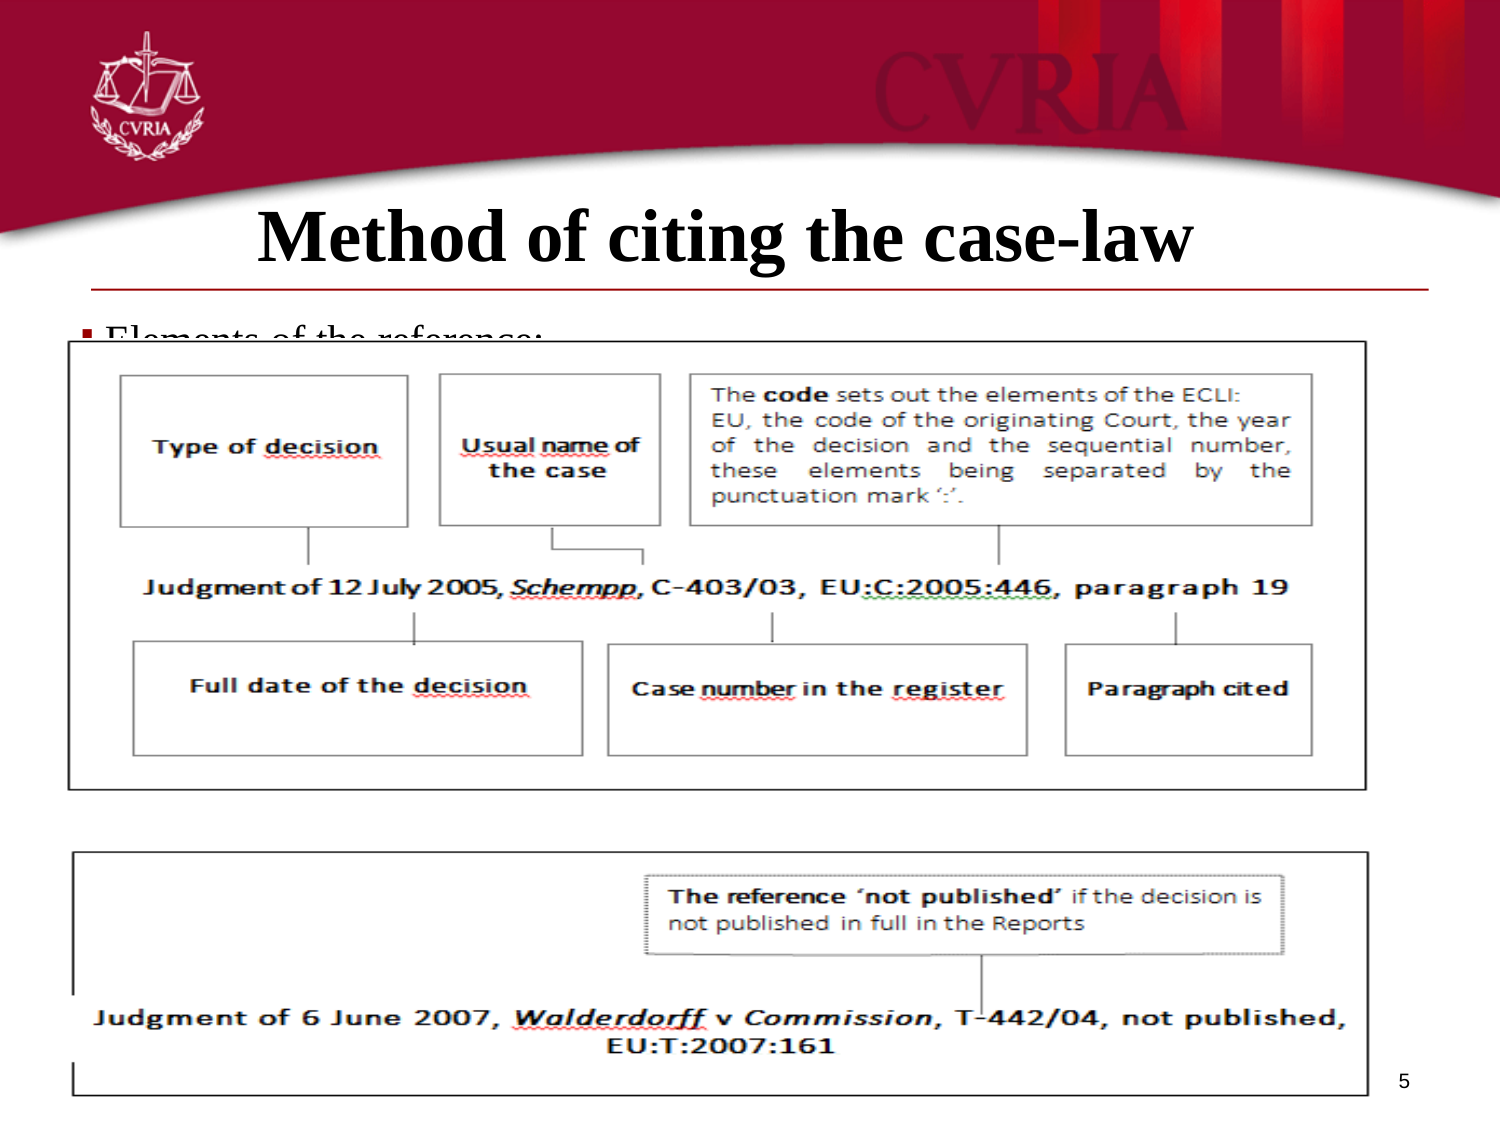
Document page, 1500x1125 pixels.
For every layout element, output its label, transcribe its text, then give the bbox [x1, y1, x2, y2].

slide_number 5 [1386, 1024, 1426, 1101]
title Method of citing the case-law [88, 196, 1365, 291]
picture [0, 0, 1500, 257]
picture [64, 337, 1377, 1102]
list Elements of the reference: [64, 302, 1436, 1071]
